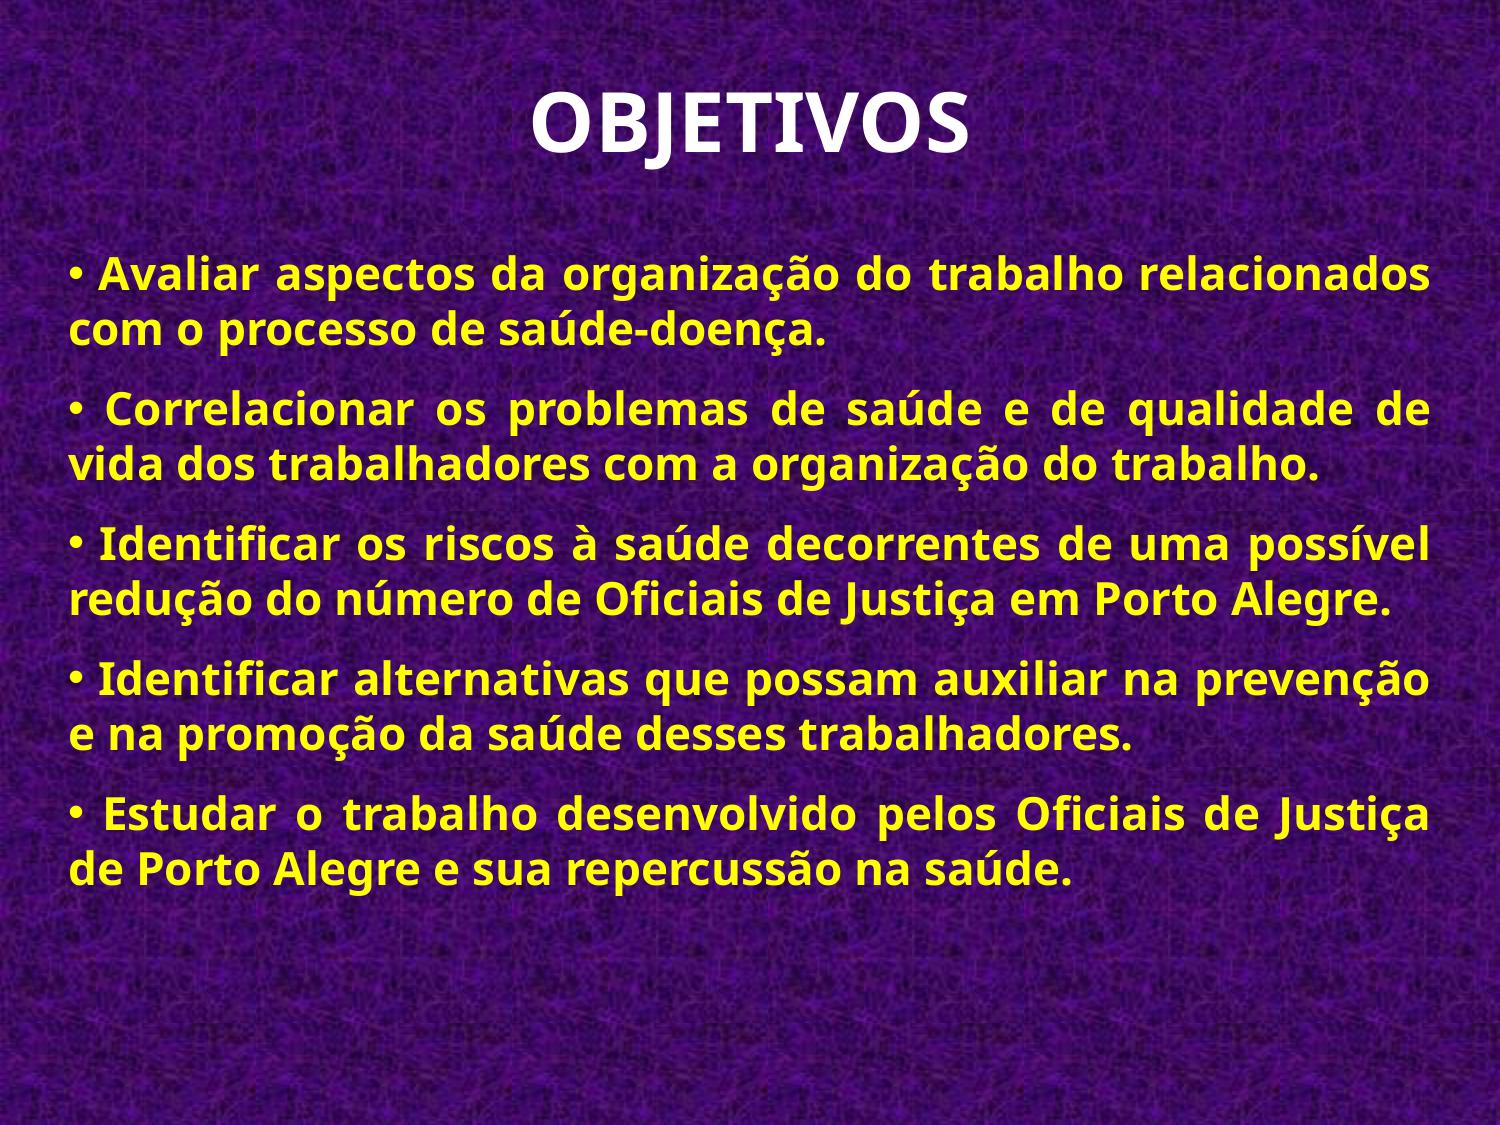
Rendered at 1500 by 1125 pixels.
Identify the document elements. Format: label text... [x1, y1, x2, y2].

subtitle OBJETIVOS Avaliar aspectos da organização do trabalho relacionados com o processo de saúde-doença. Correlacionar os problemas de saúde e de qualidade de vida dos trabalhadores com a organização do trabalho. Identificar os riscos à saúde decorrentes de uma possível redução do número de Oficiais de Justiça em Porto Alegre. Identificar alternativas que possam auxiliar na prevenção e na promoção da saúde desses trabalhadores. Estudar o trabalho desenvolvido pelos Oficiais de Justiça de Porto Alegre e sua repercussão na saúde. [52, 61, 1448, 1066]
picture [0, 0, 1500, 1125]
